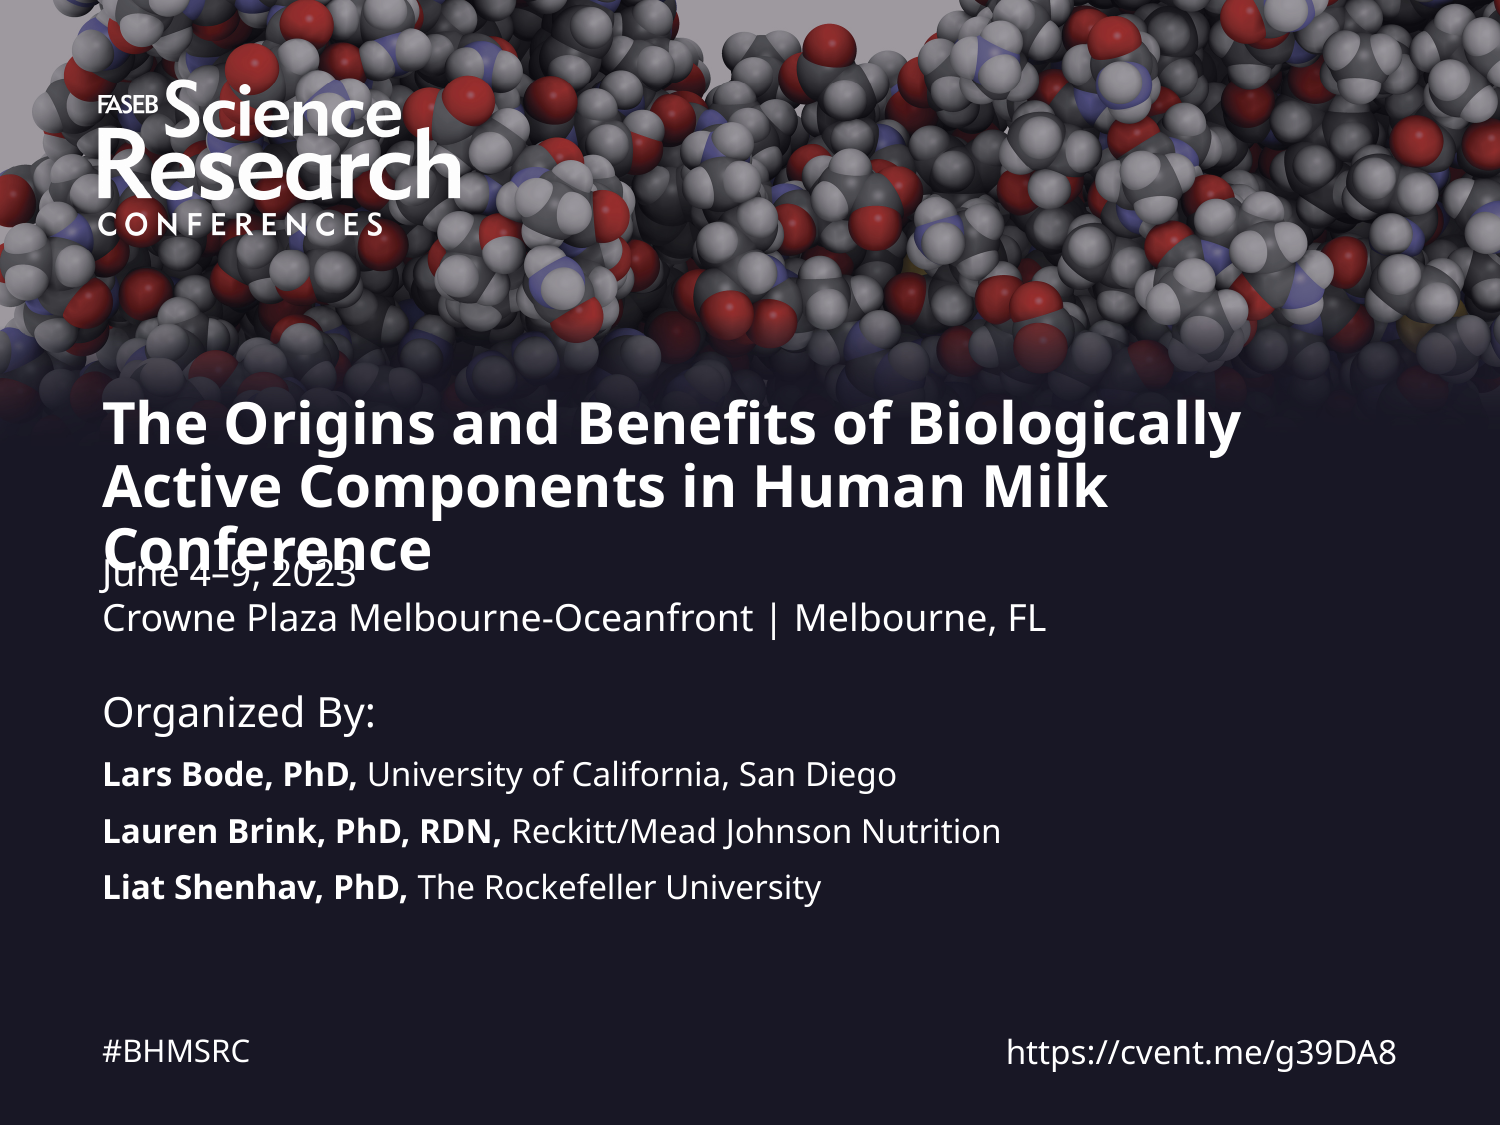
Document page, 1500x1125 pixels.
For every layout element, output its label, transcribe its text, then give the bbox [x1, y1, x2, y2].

picture [0, 0, 1500, 1125]
text_box #BHMSRC [86, 1028, 576, 1089]
text_box June 4–9, 2023 Crowne Plaza Melbourne-Oceanfront | Melbourne, FL [86, 541, 1413, 669]
text_box The Origins and Benefits of Biologically Active Components in Human Milk Conference [87, 386, 1428, 526]
text_box Organized By: Lars Bode, PhD, University of California, San Diego Lauren Brink, PhD, RDN, Reckitt/Mead Johnson Nutrition Liat Shenhav, PhD, The Rockefeller University [86, 684, 1500, 1004]
text_box https://cvent.me/g39DA8 [924, 1028, 1413, 1089]
